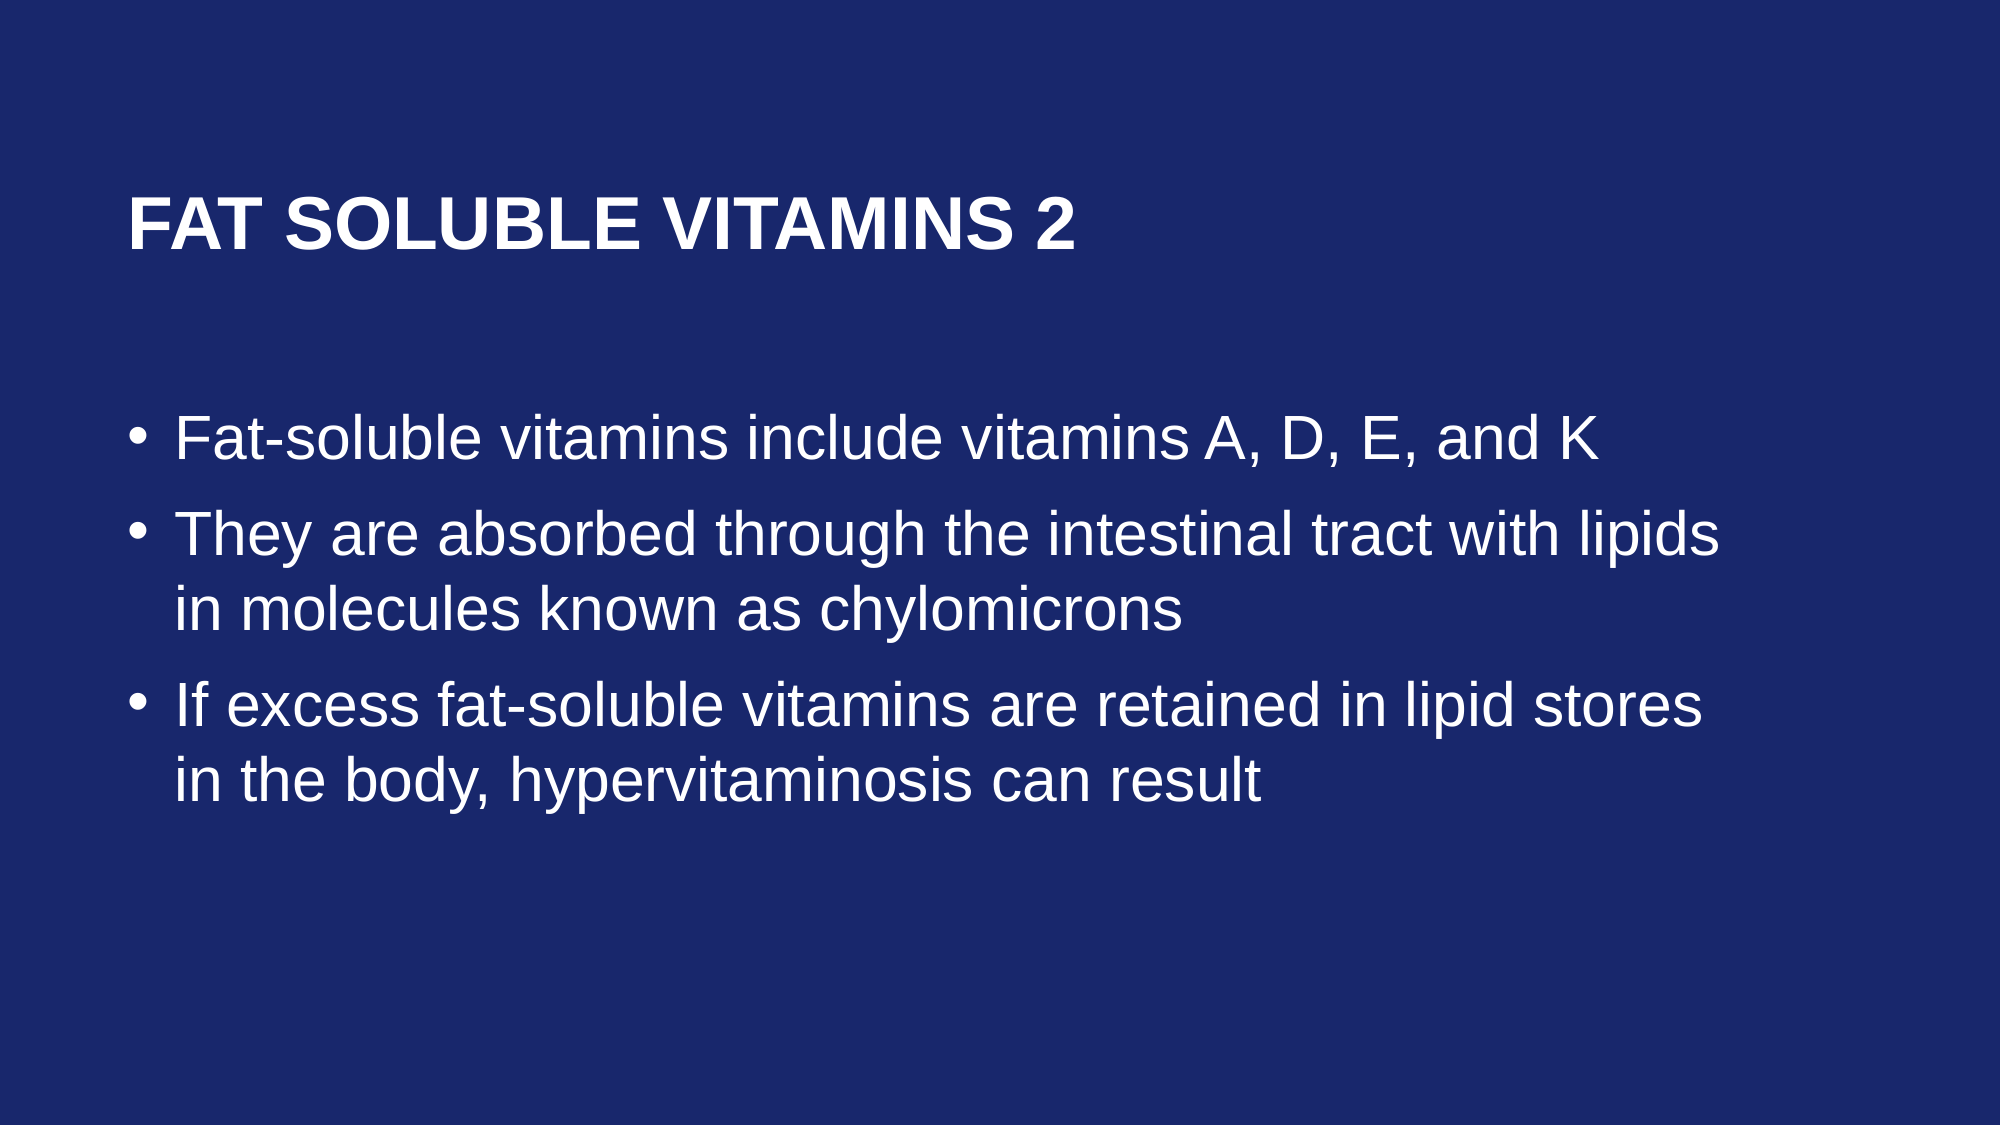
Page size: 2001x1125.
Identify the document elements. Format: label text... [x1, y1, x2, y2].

title Fat soluble Vitamins 2 [112, 99, 1775, 339]
list Fat-soluble vitamins include vitamins A, D, E, and K They are absorbed through the intestinal tract with lipids in molecules known as chylomicrons If excess fat-soluble vitamins are retained in lipid stores in the body, hypervitaminosis can result [112, 351, 1775, 950]
